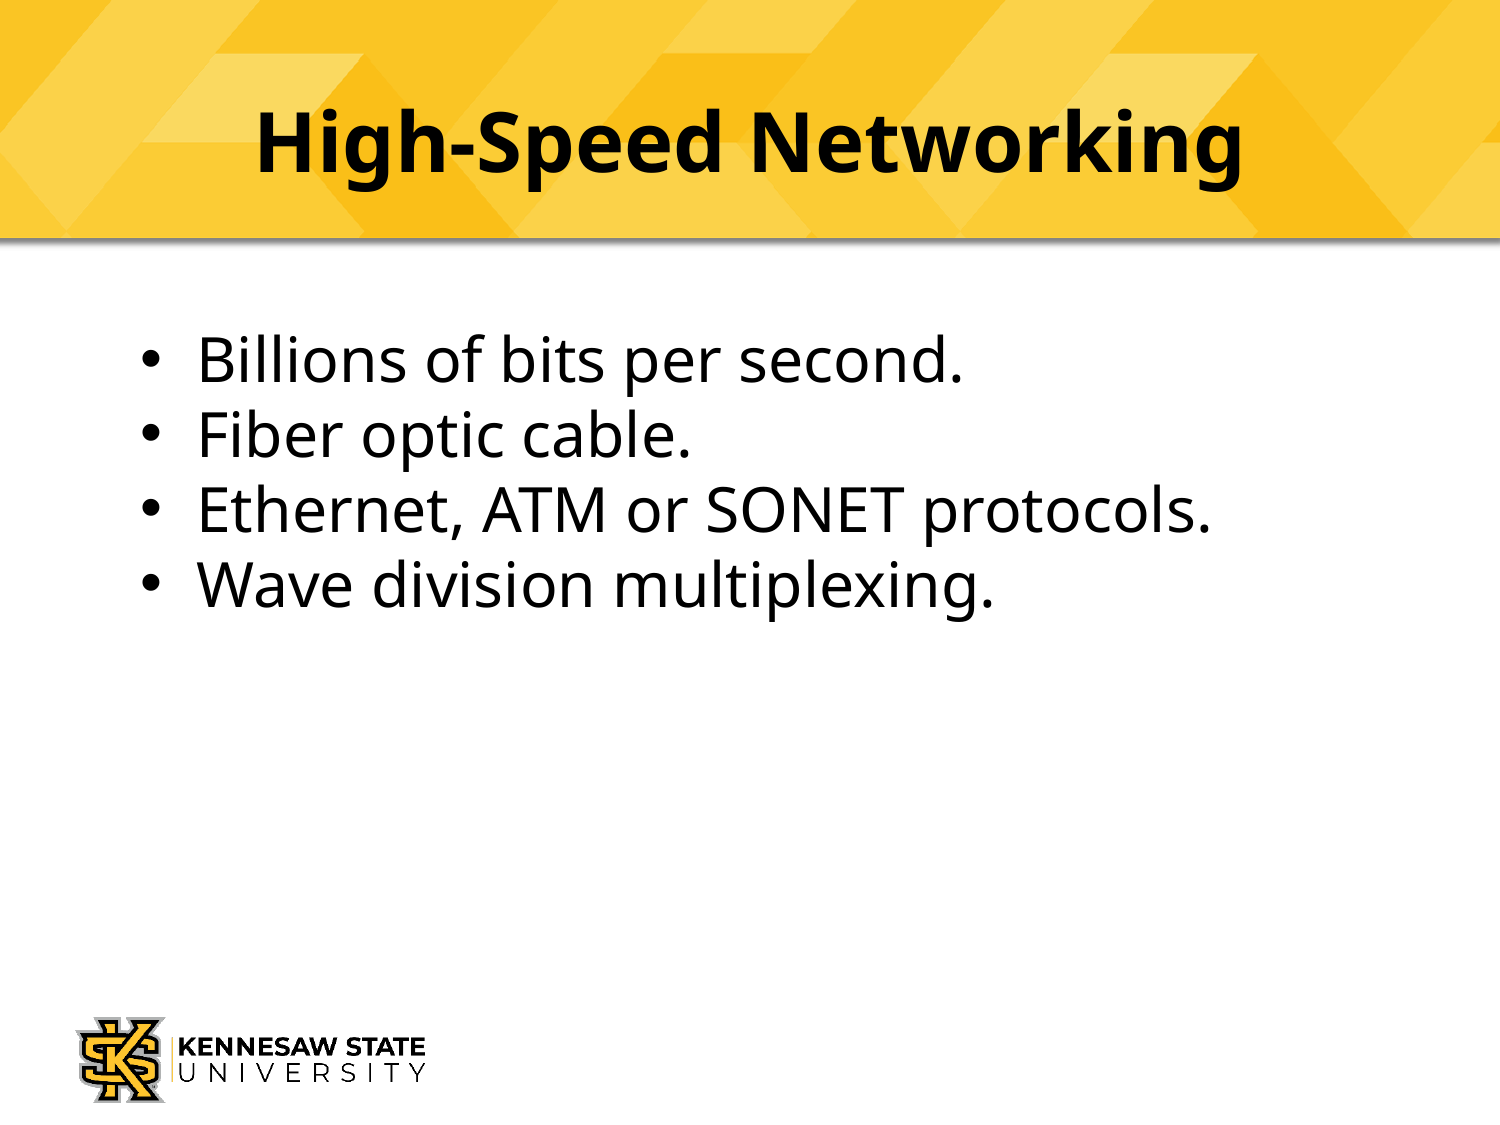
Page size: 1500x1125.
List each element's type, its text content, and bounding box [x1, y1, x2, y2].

list Billions of bits per second. Fiber optic cable. Ethernet, ATM or SONET protocols. Wave division multiplexing. [125, 312, 1341, 1001]
title High-Speed Networking [75, 45, 1425, 233]
picture [75, 1017, 425, 1103]
picture [0, 0, 1500, 251]
